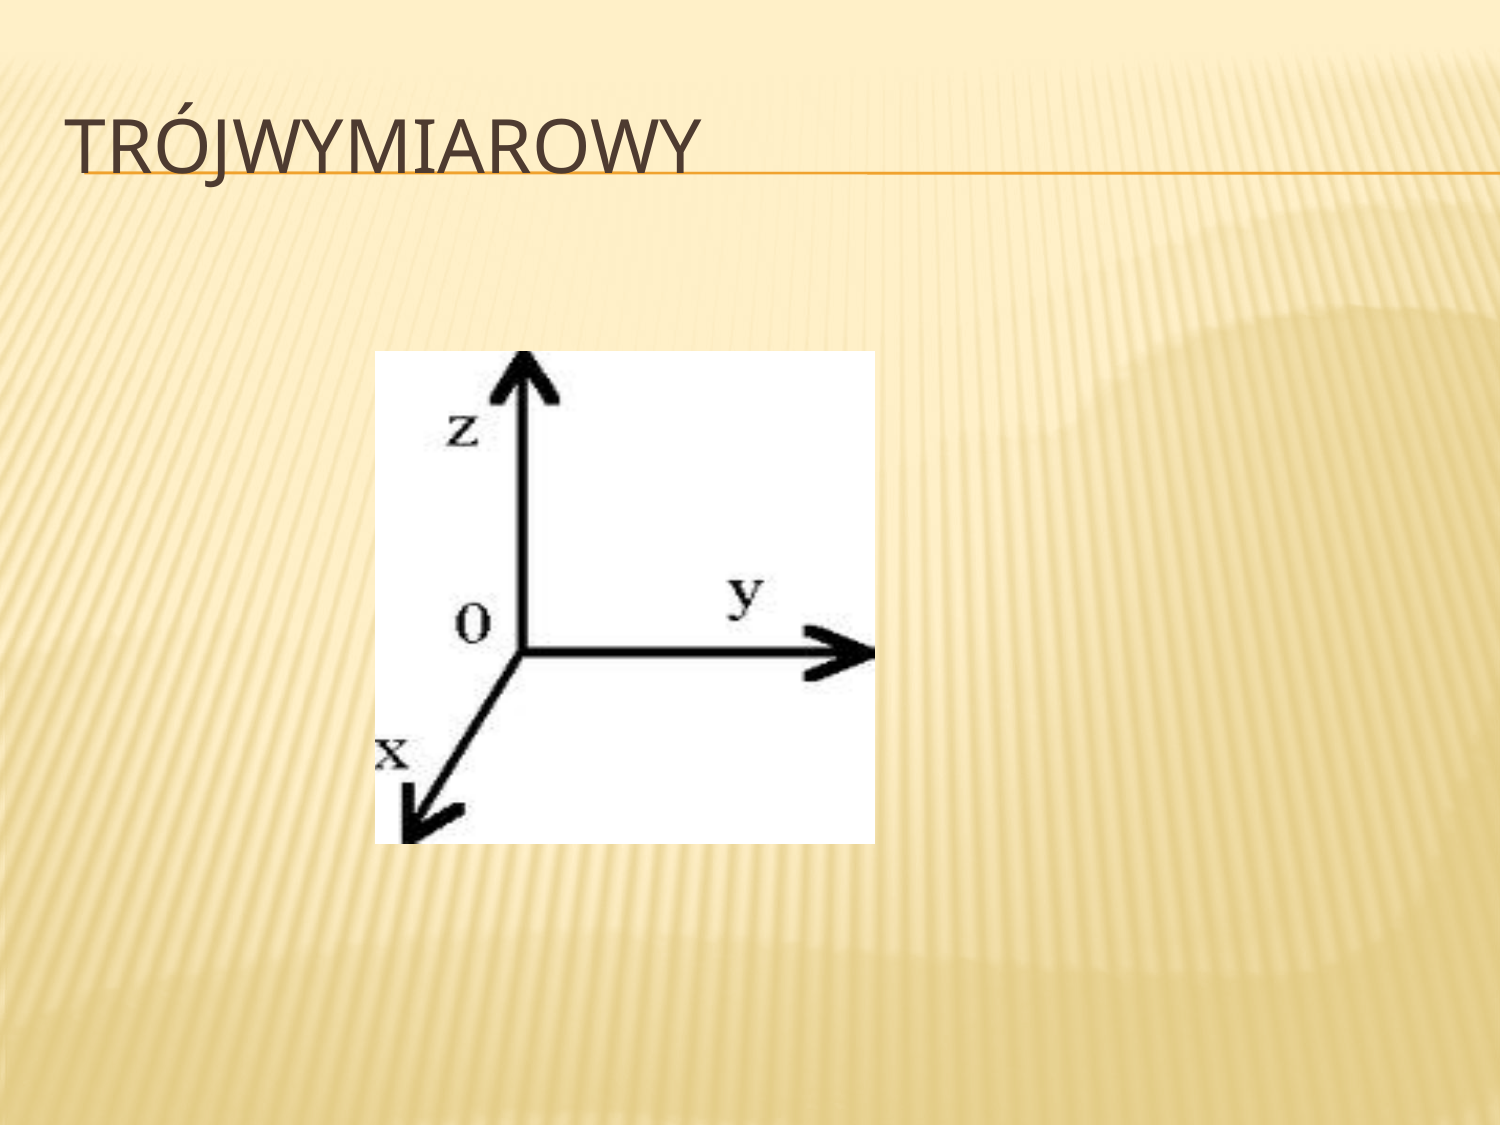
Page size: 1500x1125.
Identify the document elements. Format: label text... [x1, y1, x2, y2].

title Trójwymiarowy [50, 75, 1475, 213]
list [374, 351, 875, 844]
